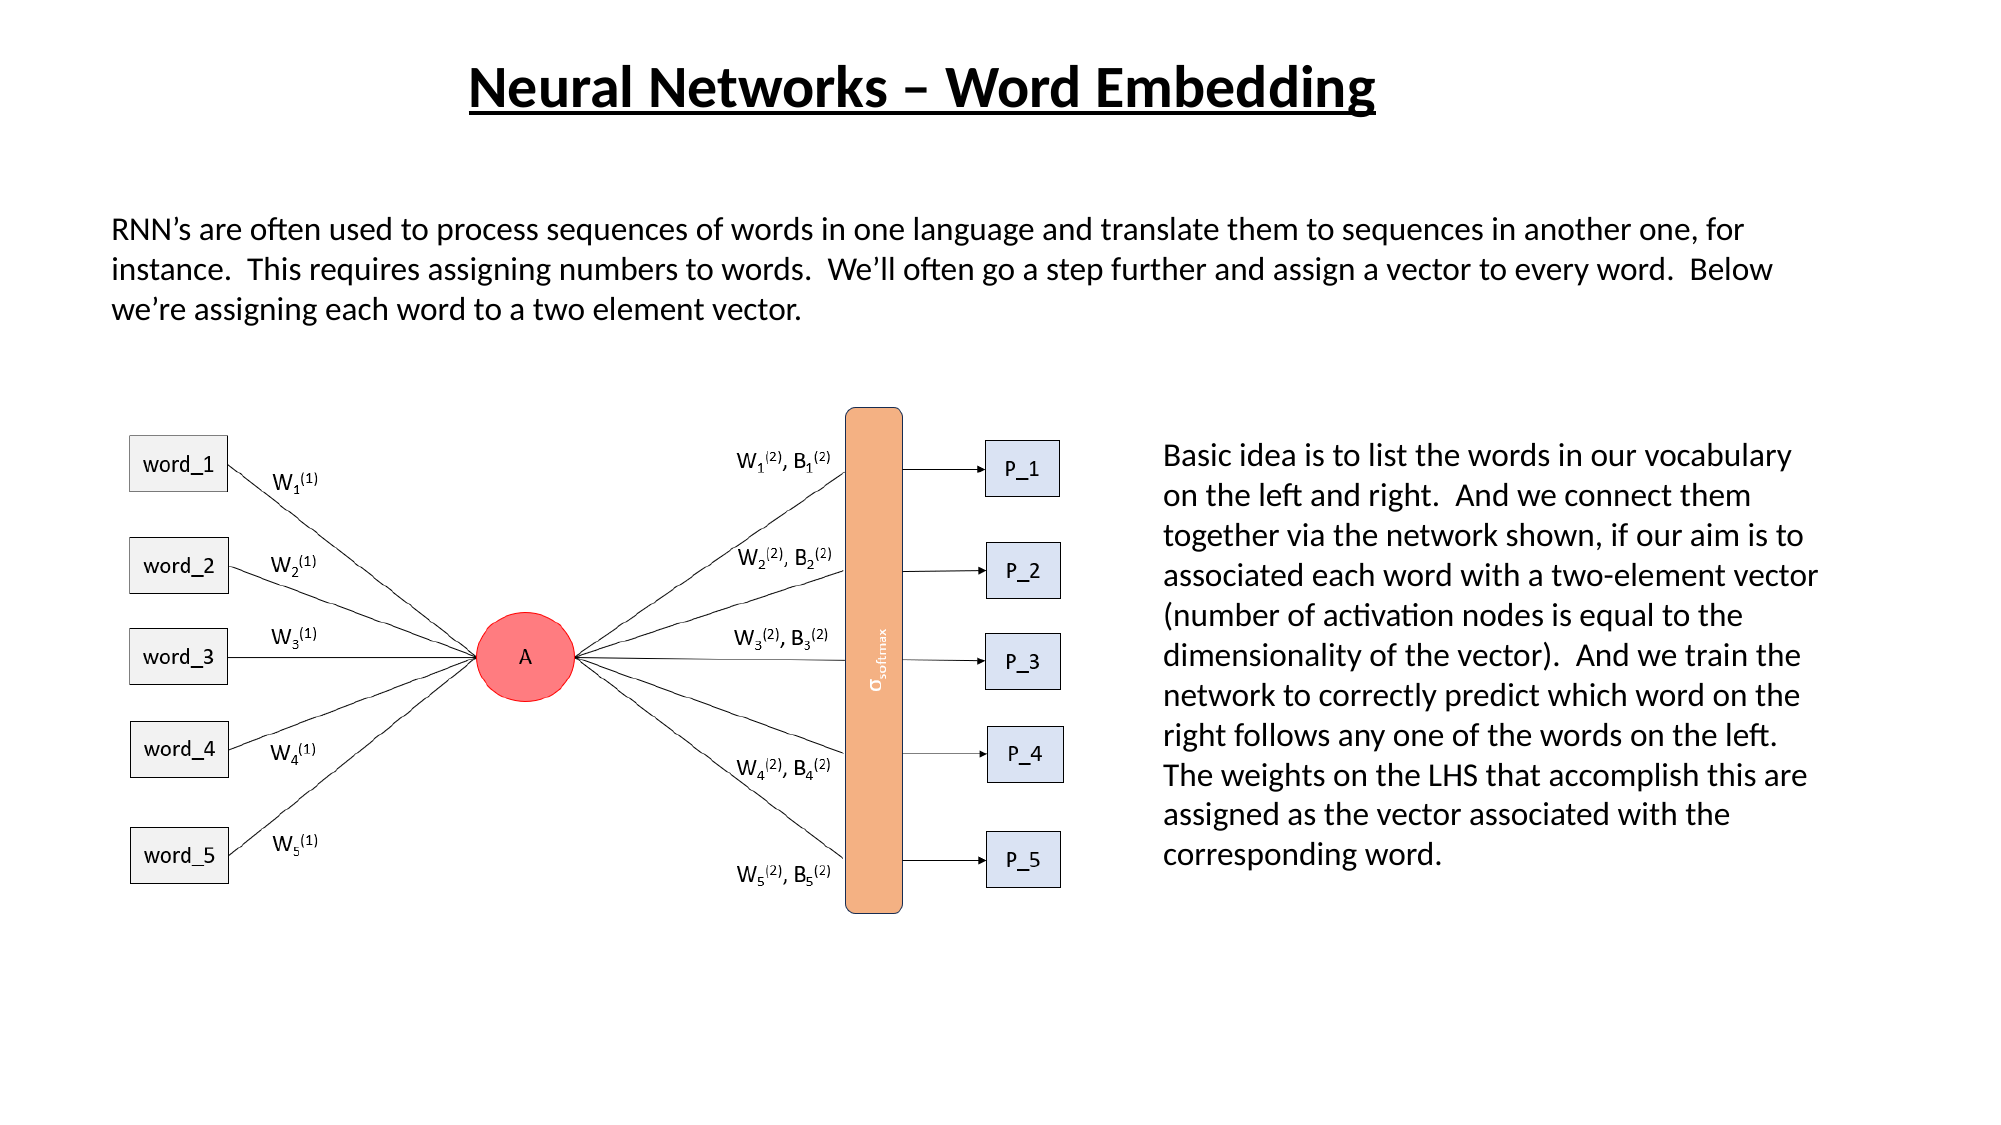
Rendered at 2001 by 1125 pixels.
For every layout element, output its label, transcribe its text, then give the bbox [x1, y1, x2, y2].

text_box RNN’s are often used to process sequences of words in one language and translate them to sequences in another one, for instance. This requires assigning numbers to words. We’ll often go a step further and assign a vector to every word. Below we’re assigning each word to a two element vector. [96, 199, 1848, 335]
title Neural Networks – Word Embedding [393, 8, 1452, 128]
text_box Basic idea is to list the words in our vocabulary on the left and right. And we connect them together via the network shown, if our aim is to associated each word with a two-element vector (number of activation nodes is equal to the dimensionality of the vector). And we train the network to correctly predict which word on the right follows any one of the words on the left. The weights on the LHS that accomplish this are assigned as the vector associated with the corresponding word. [1148, 425, 1848, 880]
picture [111, 398, 1068, 922]
